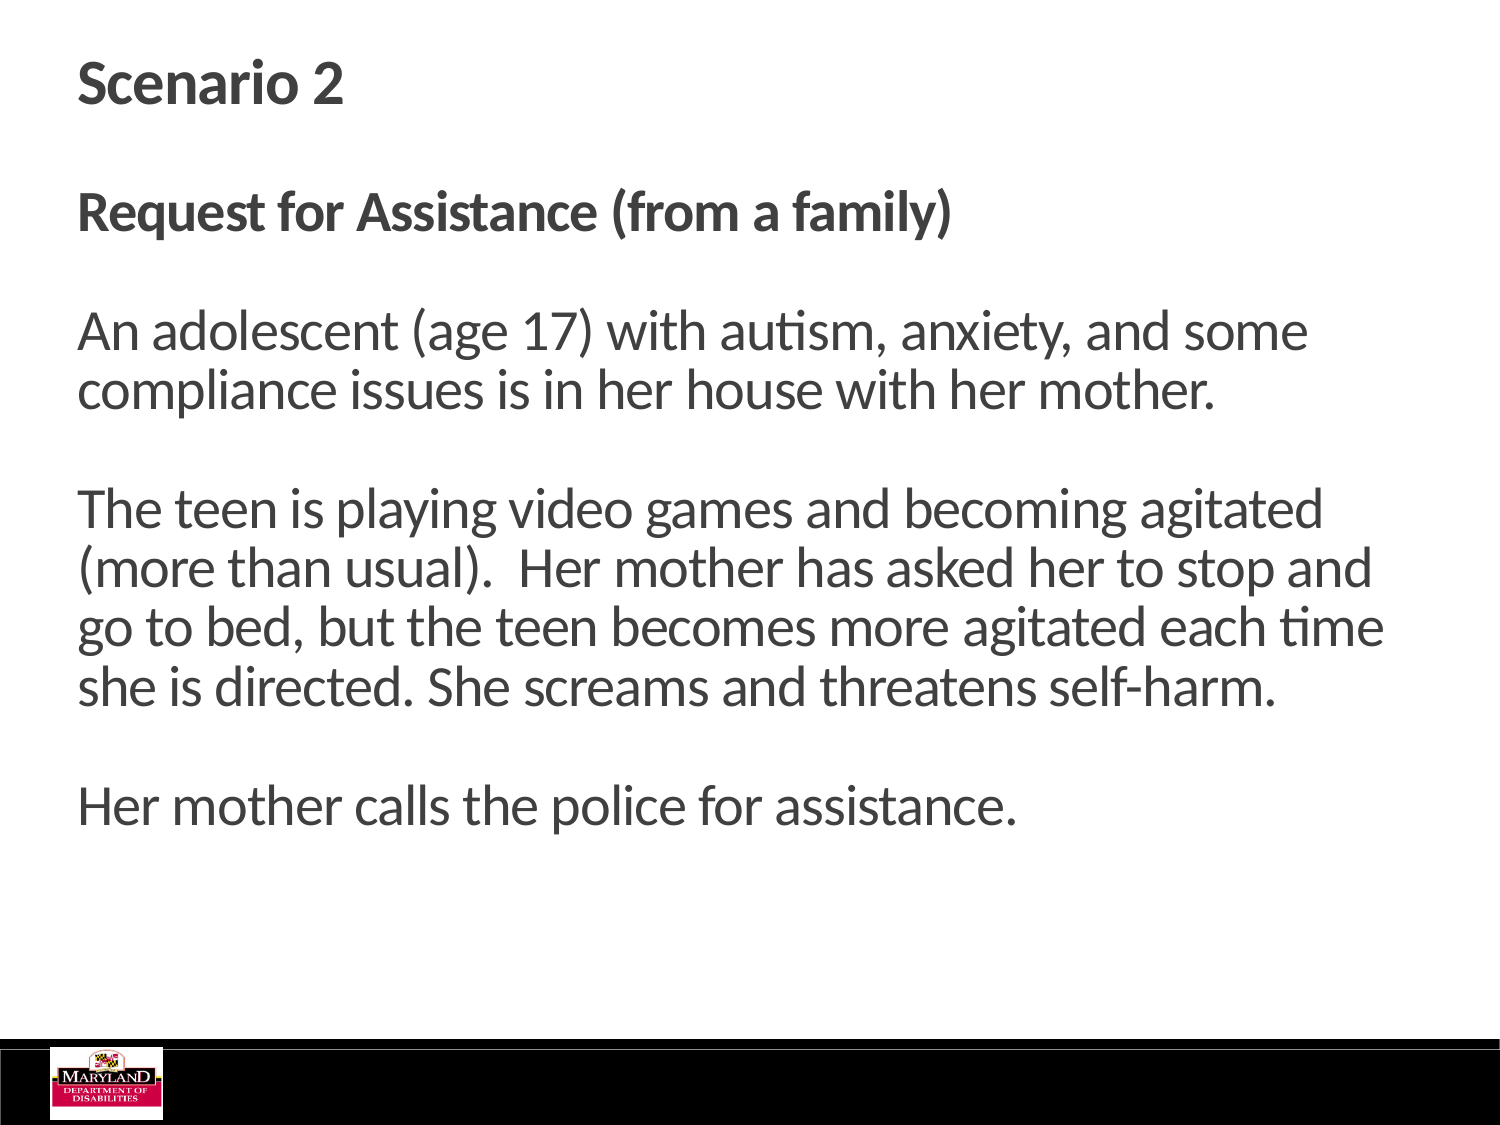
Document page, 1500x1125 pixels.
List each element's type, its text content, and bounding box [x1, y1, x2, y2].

picture [50, 1047, 163, 1120]
title Scenario 2 Request for Assistance (from a family) An adolescent (age 17) with autism, anxiety, and some compliance issues is in her house with her mother. The teen is playing video games and becoming agitated (more than usual). Her mother has asked her to stop and go to bed, but the teen becomes more agitated each time she is directed. She screams and threatens self-harm. Her mother calls the police for assistance. [62, 45, 1413, 1000]
